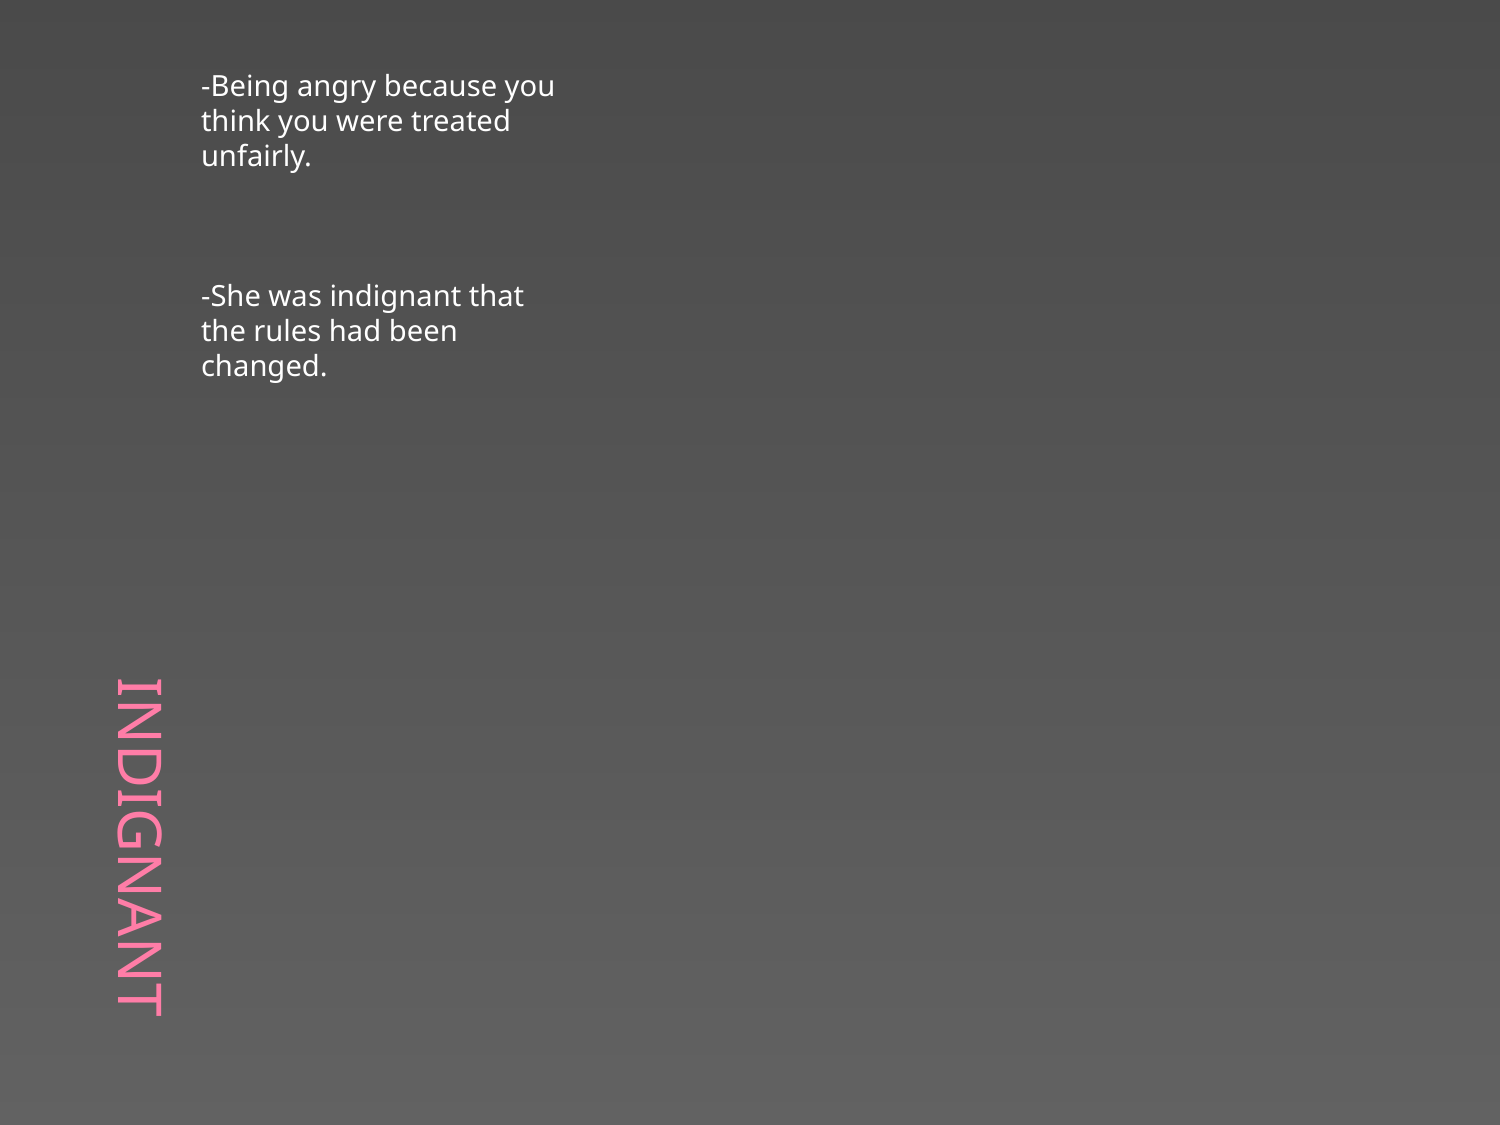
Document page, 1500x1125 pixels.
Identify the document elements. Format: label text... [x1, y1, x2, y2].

list -Being angry because you think you were treated unfairly. -She was indignant that the rules had been changed. [186, 60, 587, 1036]
title indignant [36, 60, 186, 1036]
